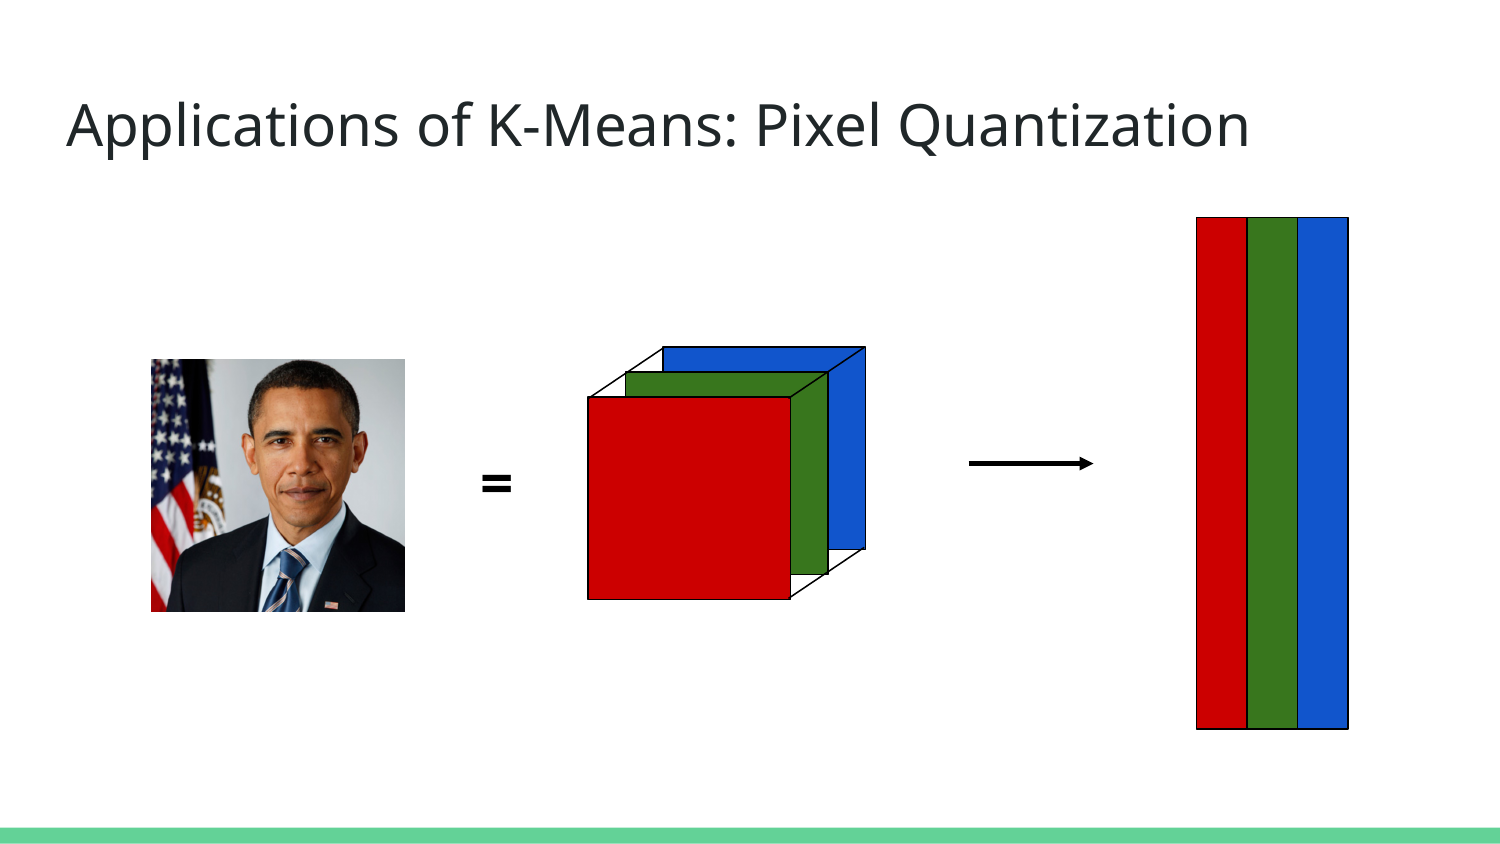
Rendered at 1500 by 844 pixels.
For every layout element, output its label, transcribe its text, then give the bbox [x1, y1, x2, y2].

picture [151, 359, 405, 613]
text_box = [443, 431, 551, 532]
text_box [1196, 217, 1349, 730]
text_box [587, 346, 866, 600]
title Applications of K-Means: Pixel Quantization [51, 72, 1449, 167]
